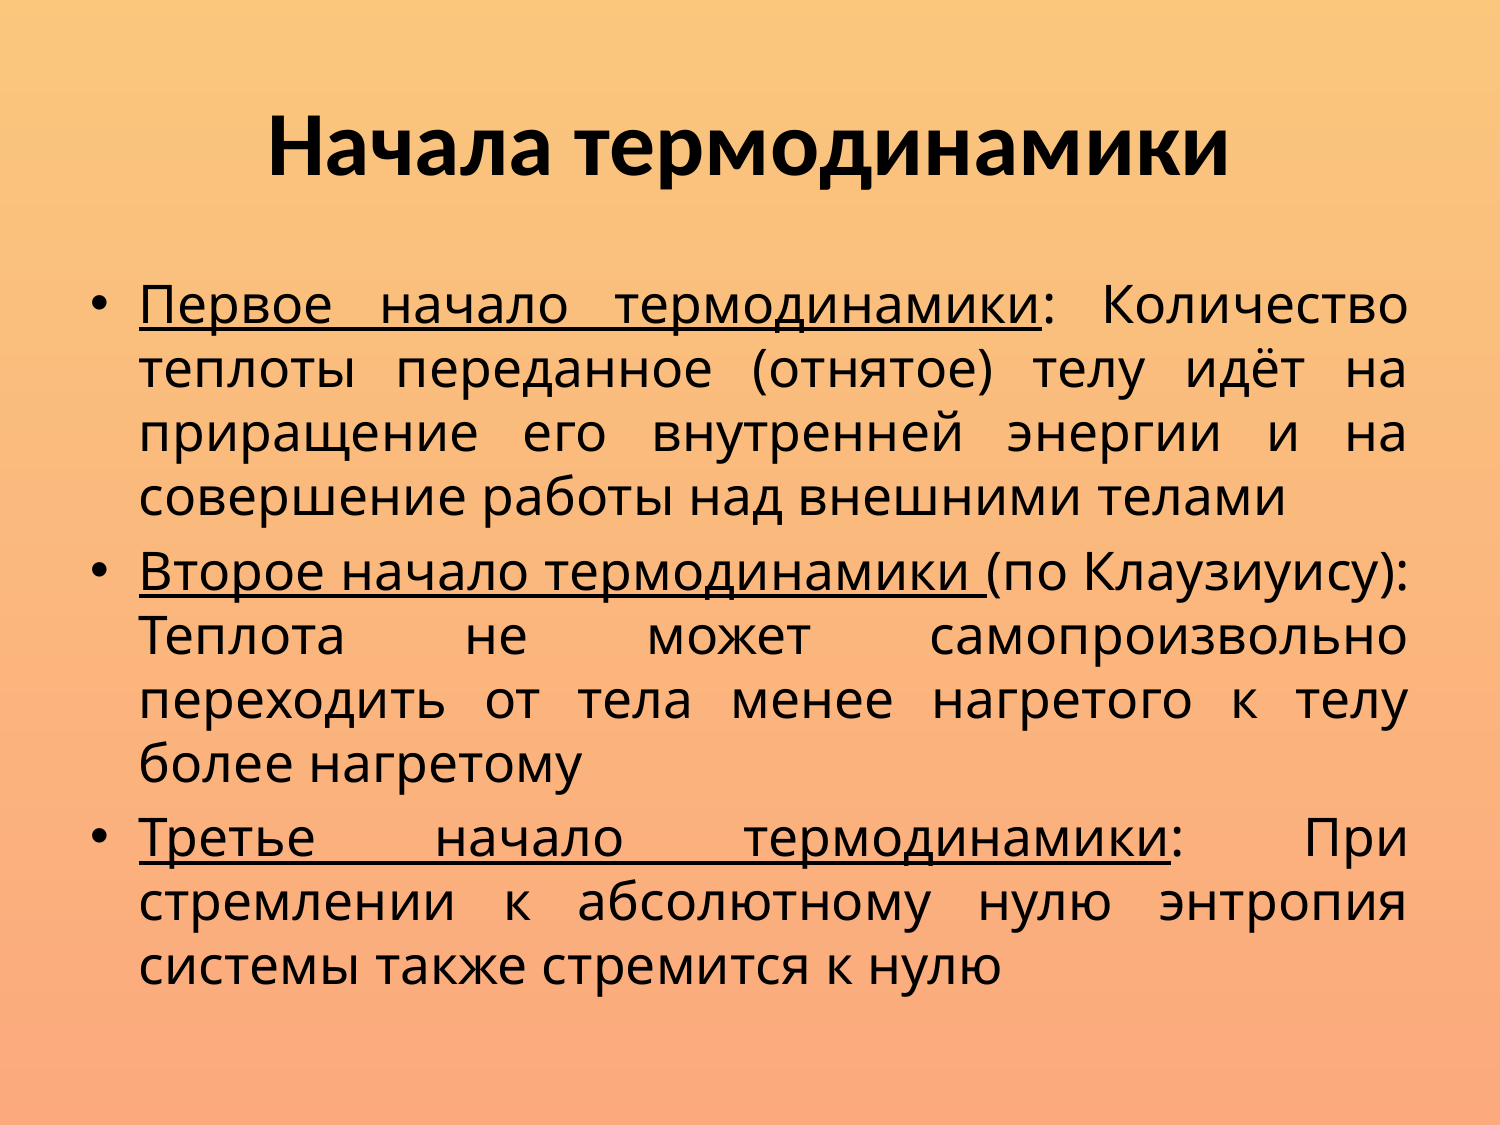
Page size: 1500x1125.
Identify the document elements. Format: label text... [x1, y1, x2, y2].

title Начала термодинамики [75, 45, 1425, 233]
list Первое начало термодинамики: Количество теплоты переданное (отнятое) телу идёт на приращение его внутренней энергии и на совершение работы над внешними телами Второе начало термодинамики (по Клаузиуису): Теплота не может самопроизвольно переходить от тела менее нагретого к телу более нагретому Третье начало термодинамики: При стремлении к абсолютному нулю энтропия системы также стремится к нулю [75, 262, 1425, 1005]
